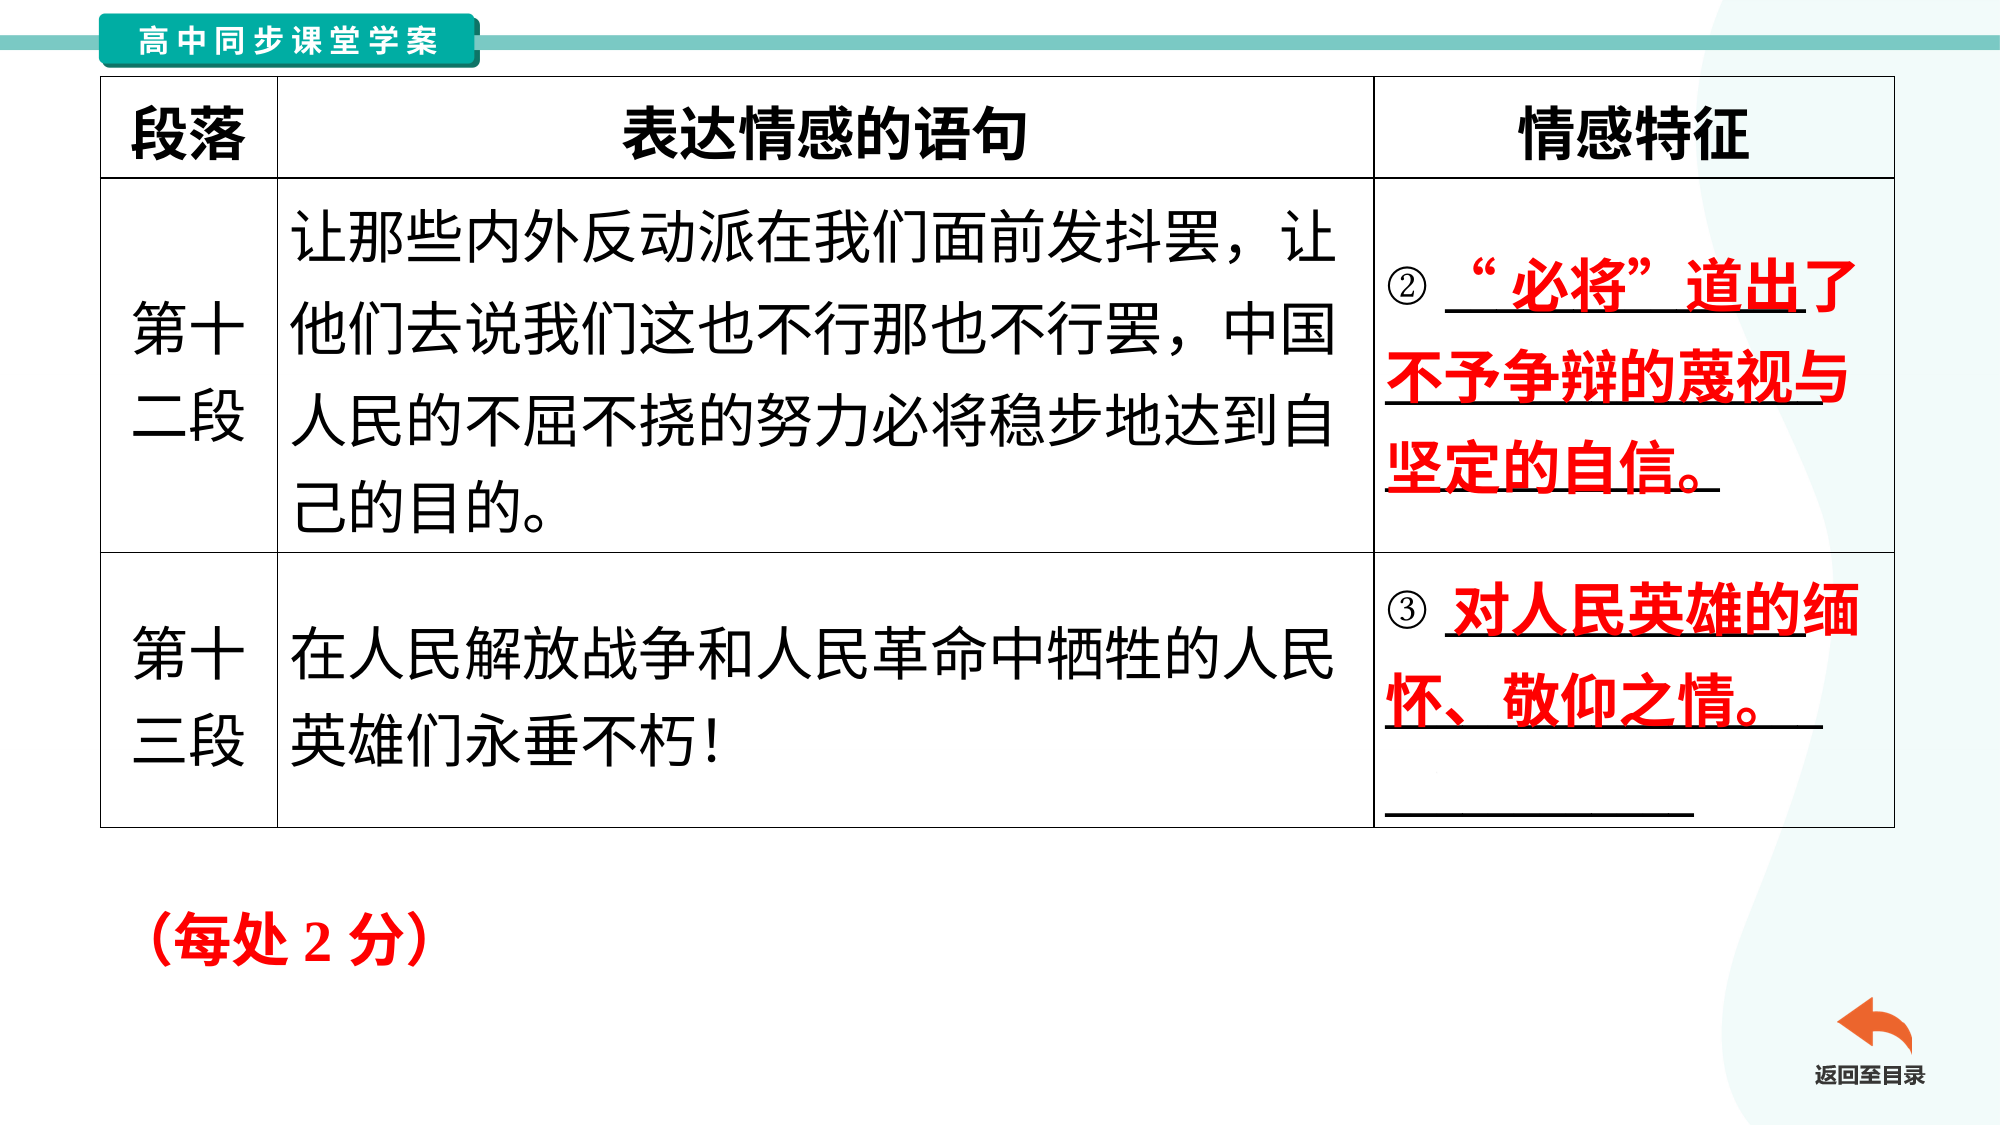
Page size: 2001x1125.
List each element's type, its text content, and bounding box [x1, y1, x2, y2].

text_box “必将”道出了不予争辩的蔑视与坚定的自信。 [1385, 227, 1886, 501]
text_box （每处2分） [100, 874, 1101, 981]
table_cell 第十 三段 [101, 553, 277, 827]
table_cell ② ______________ _________________ _____________ [1375, 179, 1894, 552]
text_box 对人民英雄的缅怀、敬仰之情。 [1385, 552, 1886, 826]
table_header 情感特征 [1375, 77, 1894, 177]
table_cell 在人民解放战争和人民革命中牺牲的人民 英雄们永垂不朽！ [278, 553, 1373, 827]
table_cell 第十 二段 [101, 179, 277, 552]
table_header 表达情感的语句 [278, 77, 1373, 177]
table_cell ③ ______________ _________________ ____________ [1375, 553, 1894, 827]
table_header 段落 [101, 77, 277, 177]
picture [0, 0, 2000, 1125]
table_cell 让那些内外反动派在我们面前发抖罢，让 他们去说我们这也不行那也不行罢，中国 人民的不屈不挠的努力必将稳步地达到自 己的目的。 [278, 179, 1373, 552]
